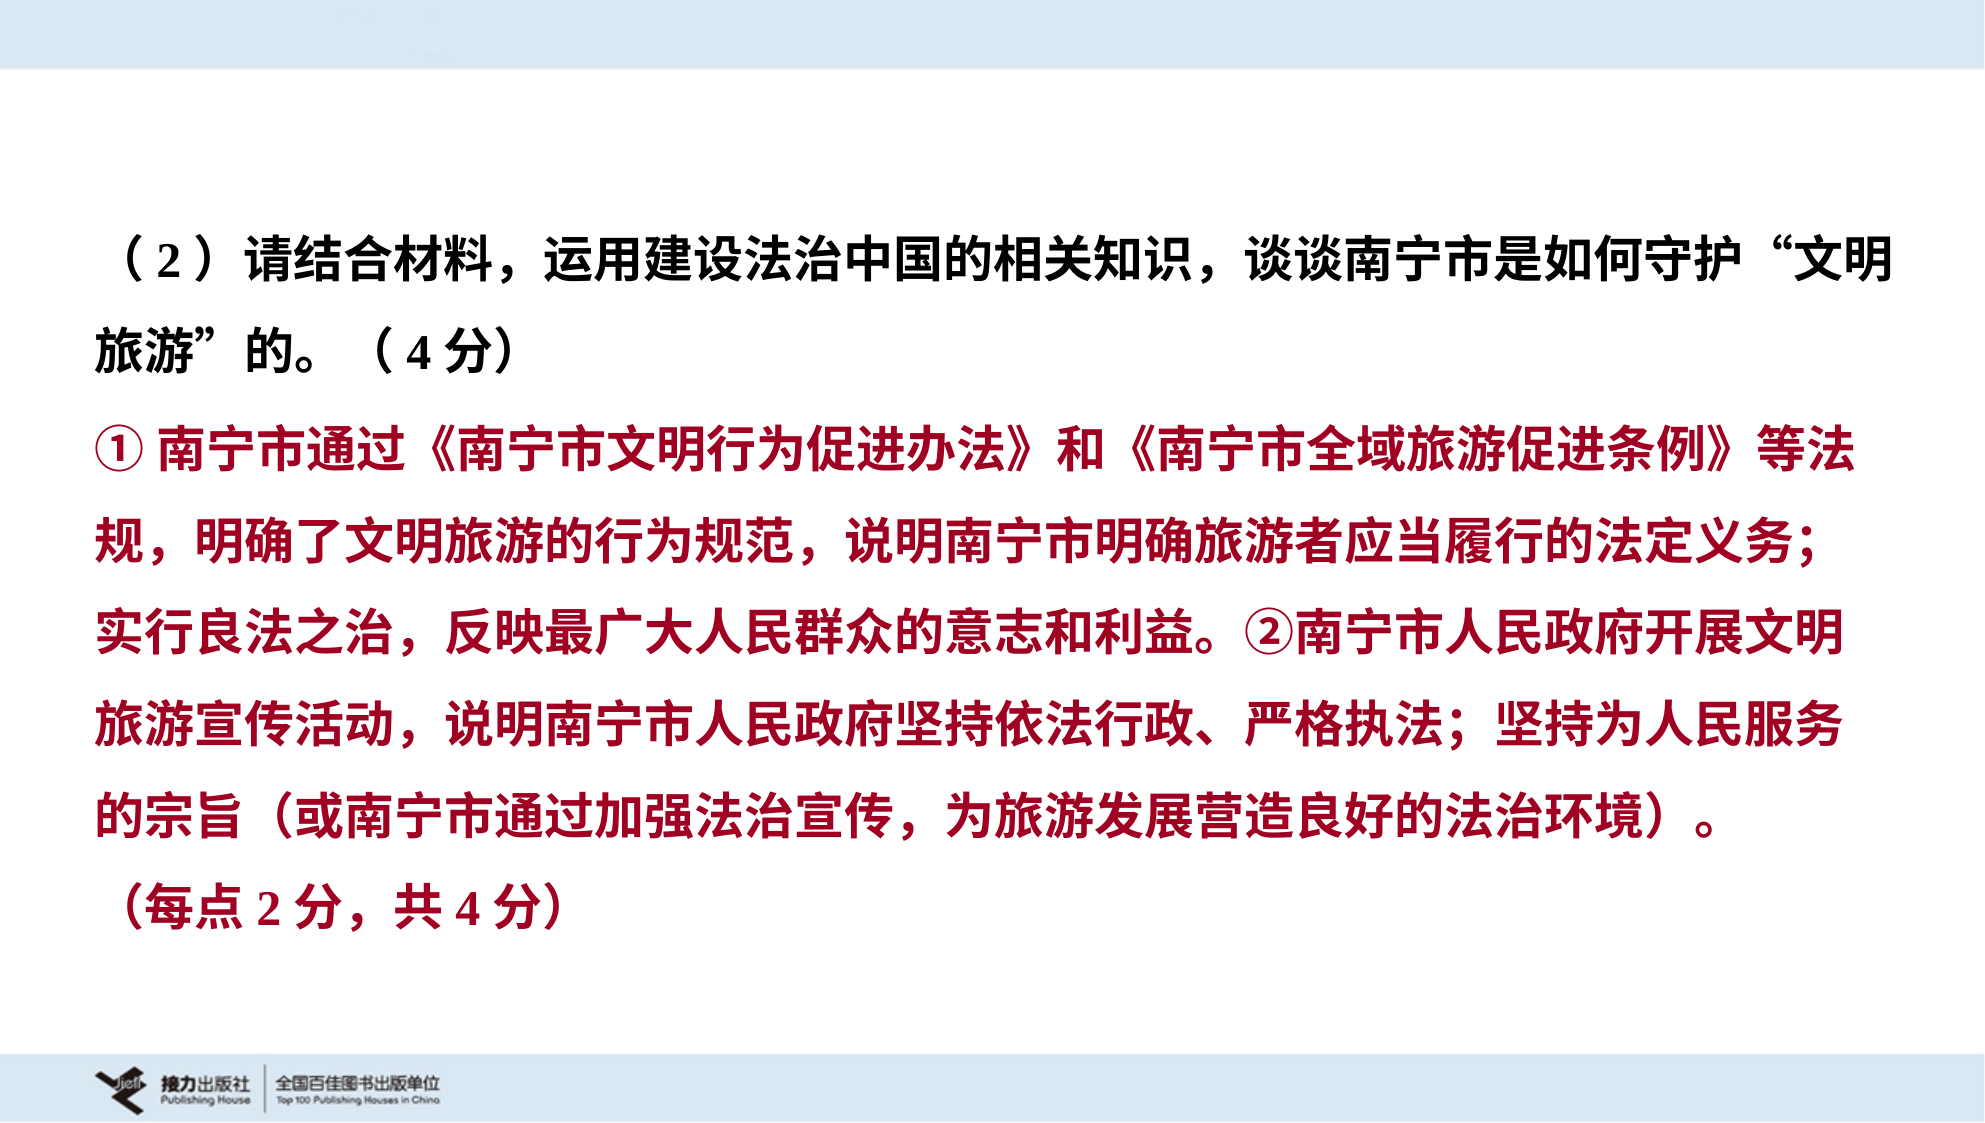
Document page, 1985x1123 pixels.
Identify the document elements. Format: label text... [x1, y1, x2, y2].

text_box ①南宁市通过《南宁市文明行为促进办法》和《南宁市全域旅游促进条例》等法 规，明确了文明旅游的行为规范，说明南宁市明确旅游者应当履行的法定义务； 实行良法之治，反映最广大人民群众的意志和利益。②南宁市人民政府开展文明 旅游宣传活动，说明南宁市人民政府坚持依法行政、严格执法；坚持为人民服务 的宗旨（或南宁市通过加强法治宣传，为旅游发展营造良好的法治环境）。 （每点2分，共4分） [94, 385, 1892, 936]
text_box （2）请结合材料，运用建设法治中国的相关知识，谈谈南宁市是如何守护“文明 旅游”的。（4分） [94, 196, 1892, 380]
picture [0, 0, 1985, 1122]
